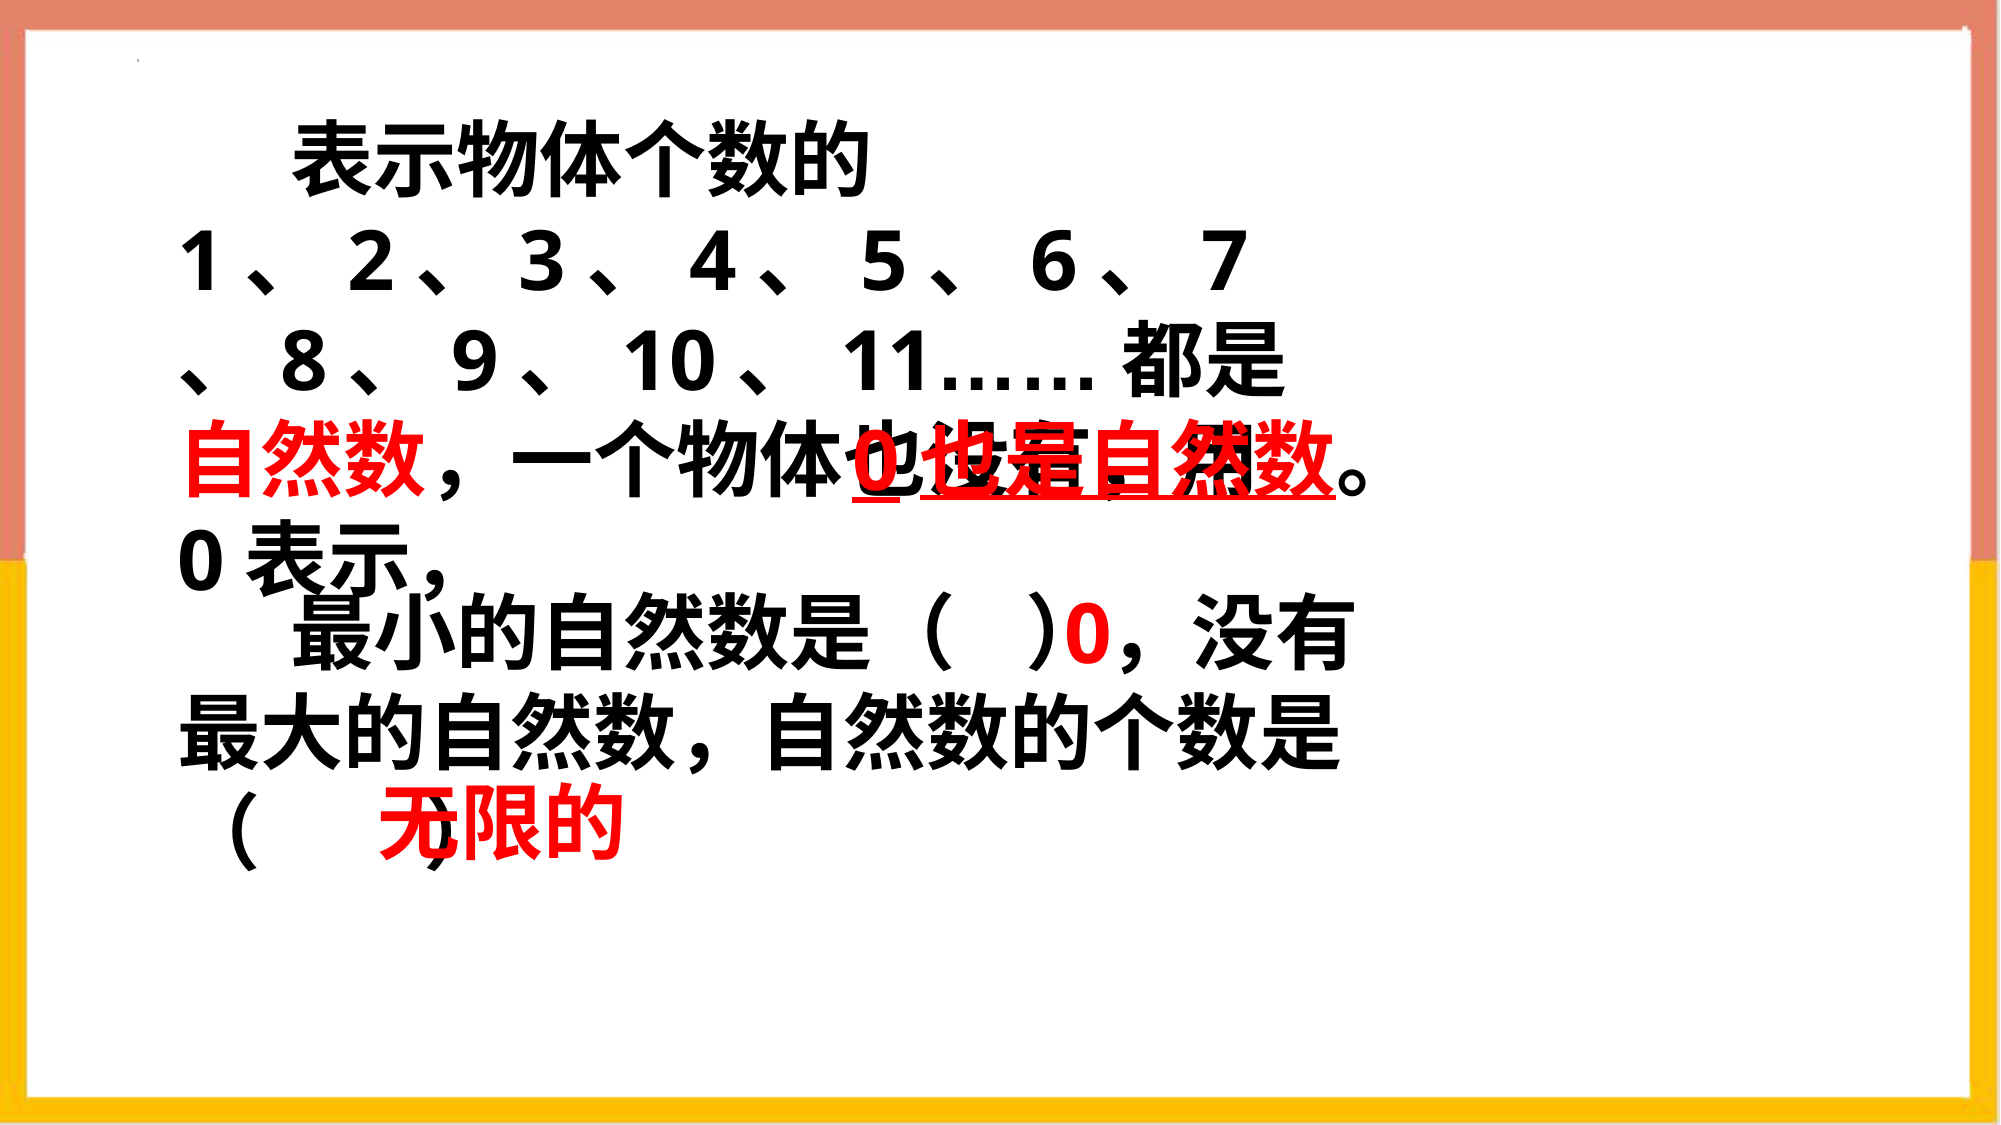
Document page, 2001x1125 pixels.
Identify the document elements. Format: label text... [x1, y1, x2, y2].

text_box 最小的自然数是（ ），没有最大的自然数，自然数的个数是（ ） [162, 572, 1425, 888]
text_box 表示物体个数的1、2、3、4、5、6、7、8、9、10、11……都是自然数，一个物体也没有，用0表示， [162, 99, 1338, 572]
text_box 无限的 [362, 762, 738, 878]
text_box 0也是自然数。 [837, 399, 1550, 515]
picture [0, 0, 2001, 1125]
text_box 0 [1049, 572, 1138, 688]
